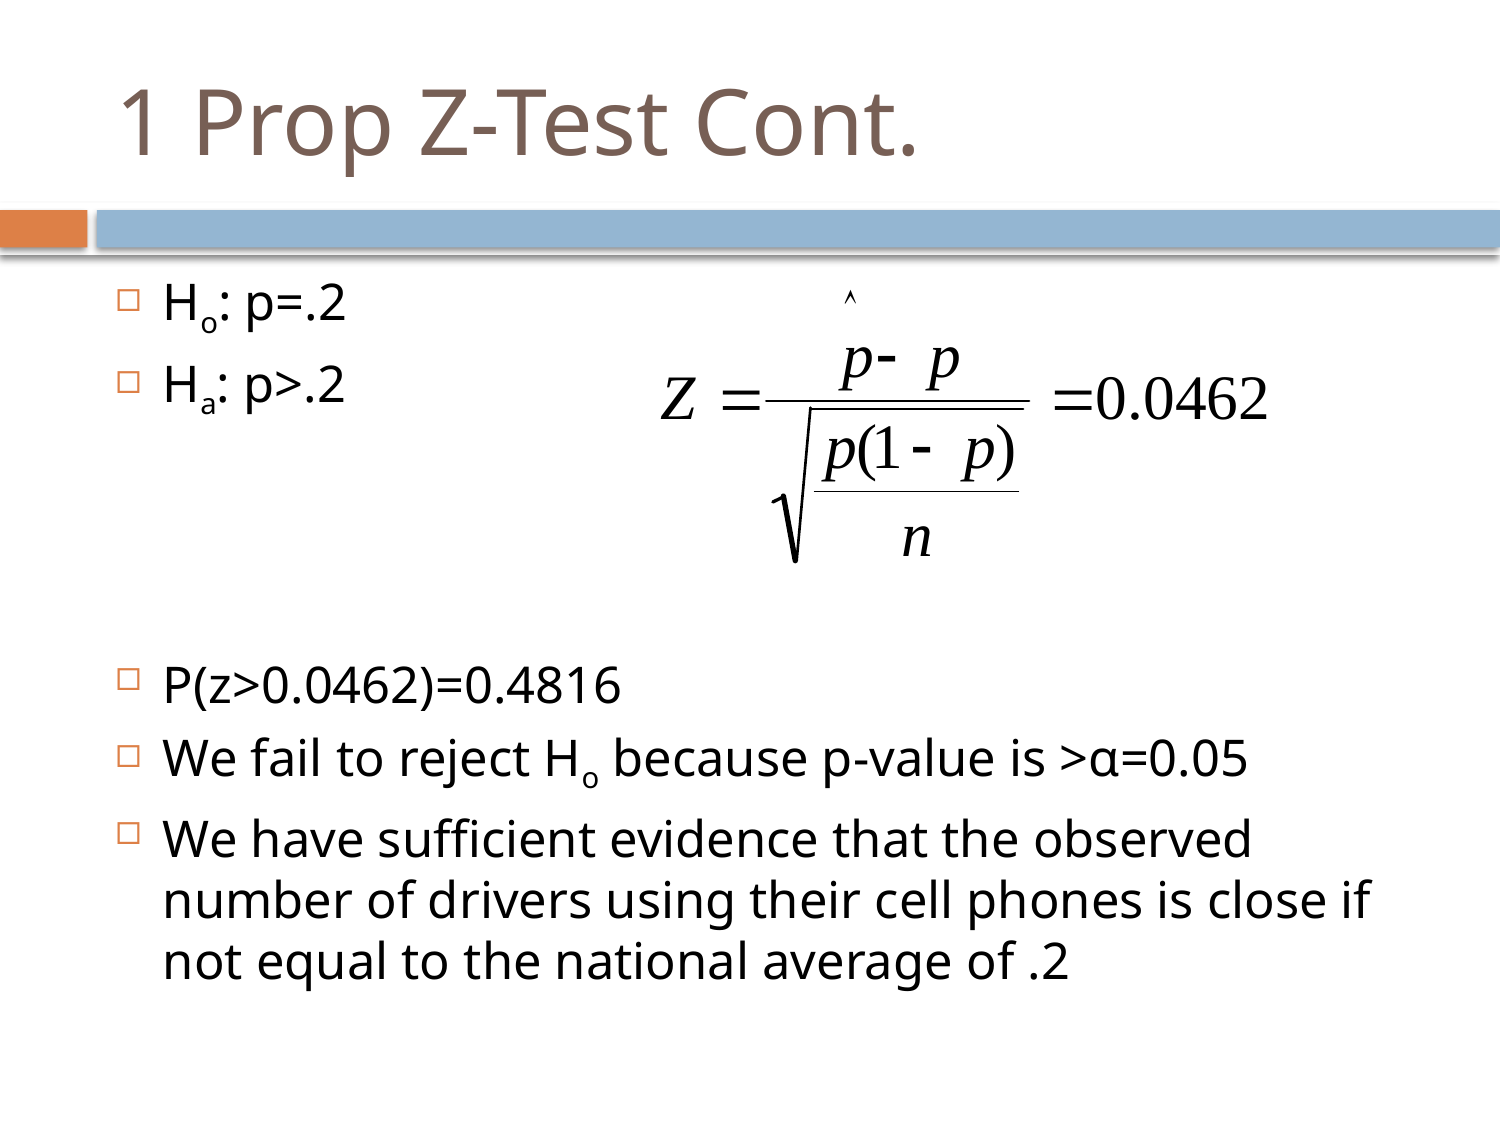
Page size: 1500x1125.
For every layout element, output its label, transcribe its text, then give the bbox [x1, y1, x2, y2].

list Ho: p=.2 Ha: p>.2 P(z>0.0462)=0.4816 We fail to reject Ho because p-value is >α=0.05 We have sufficient evidence that the observed number of drivers using their cell phones is close if not equal to the national average of .2 [100, 262, 1438, 1000]
text_box [744, 798, 775, 860]
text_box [649, 287, 1274, 568]
title 1 Prop Z-Test Cont. [100, 37, 1438, 200]
